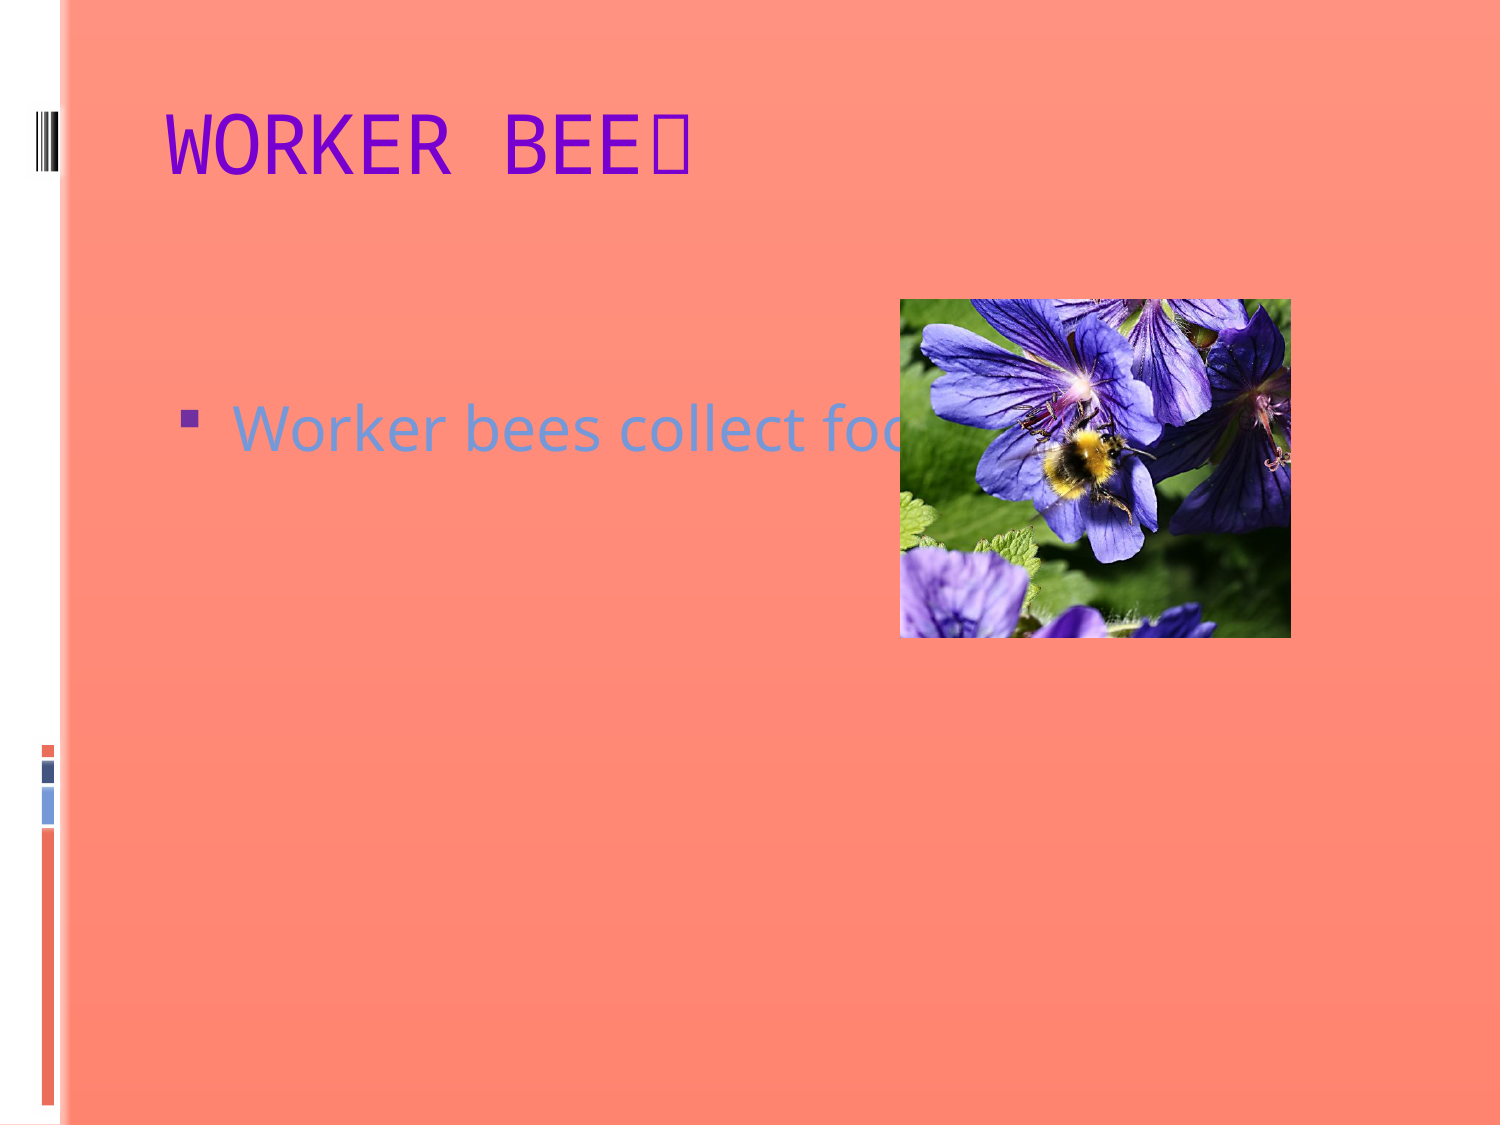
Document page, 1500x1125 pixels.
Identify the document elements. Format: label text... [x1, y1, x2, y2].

list Worker bees collect food [150, 292, 1425, 1043]
title WORKER BEE [150, 83, 1425, 234]
picture [899, 299, 1291, 638]
